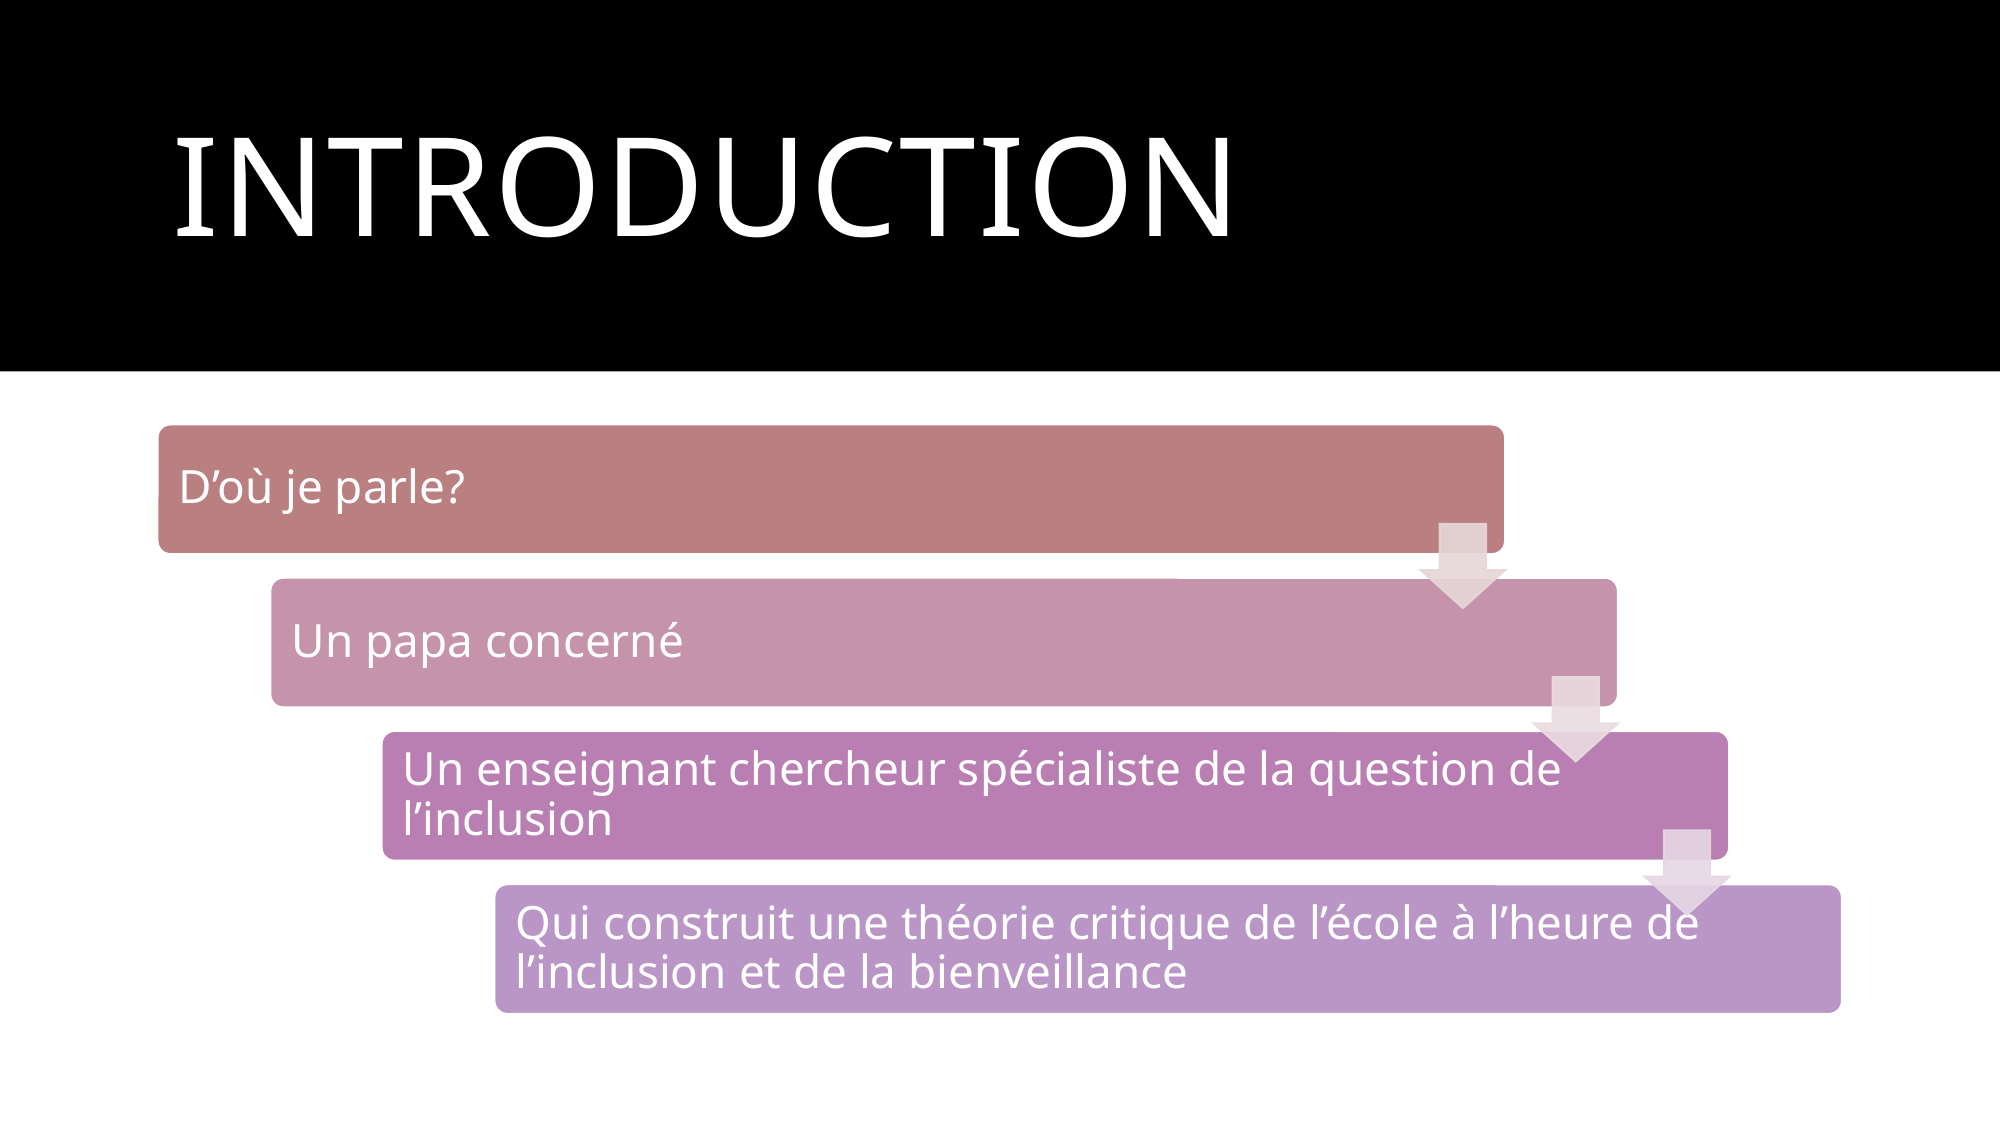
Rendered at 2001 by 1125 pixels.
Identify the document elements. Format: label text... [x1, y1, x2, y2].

title Introduction [157, 52, 1842, 332]
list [157, 424, 1842, 1014]
